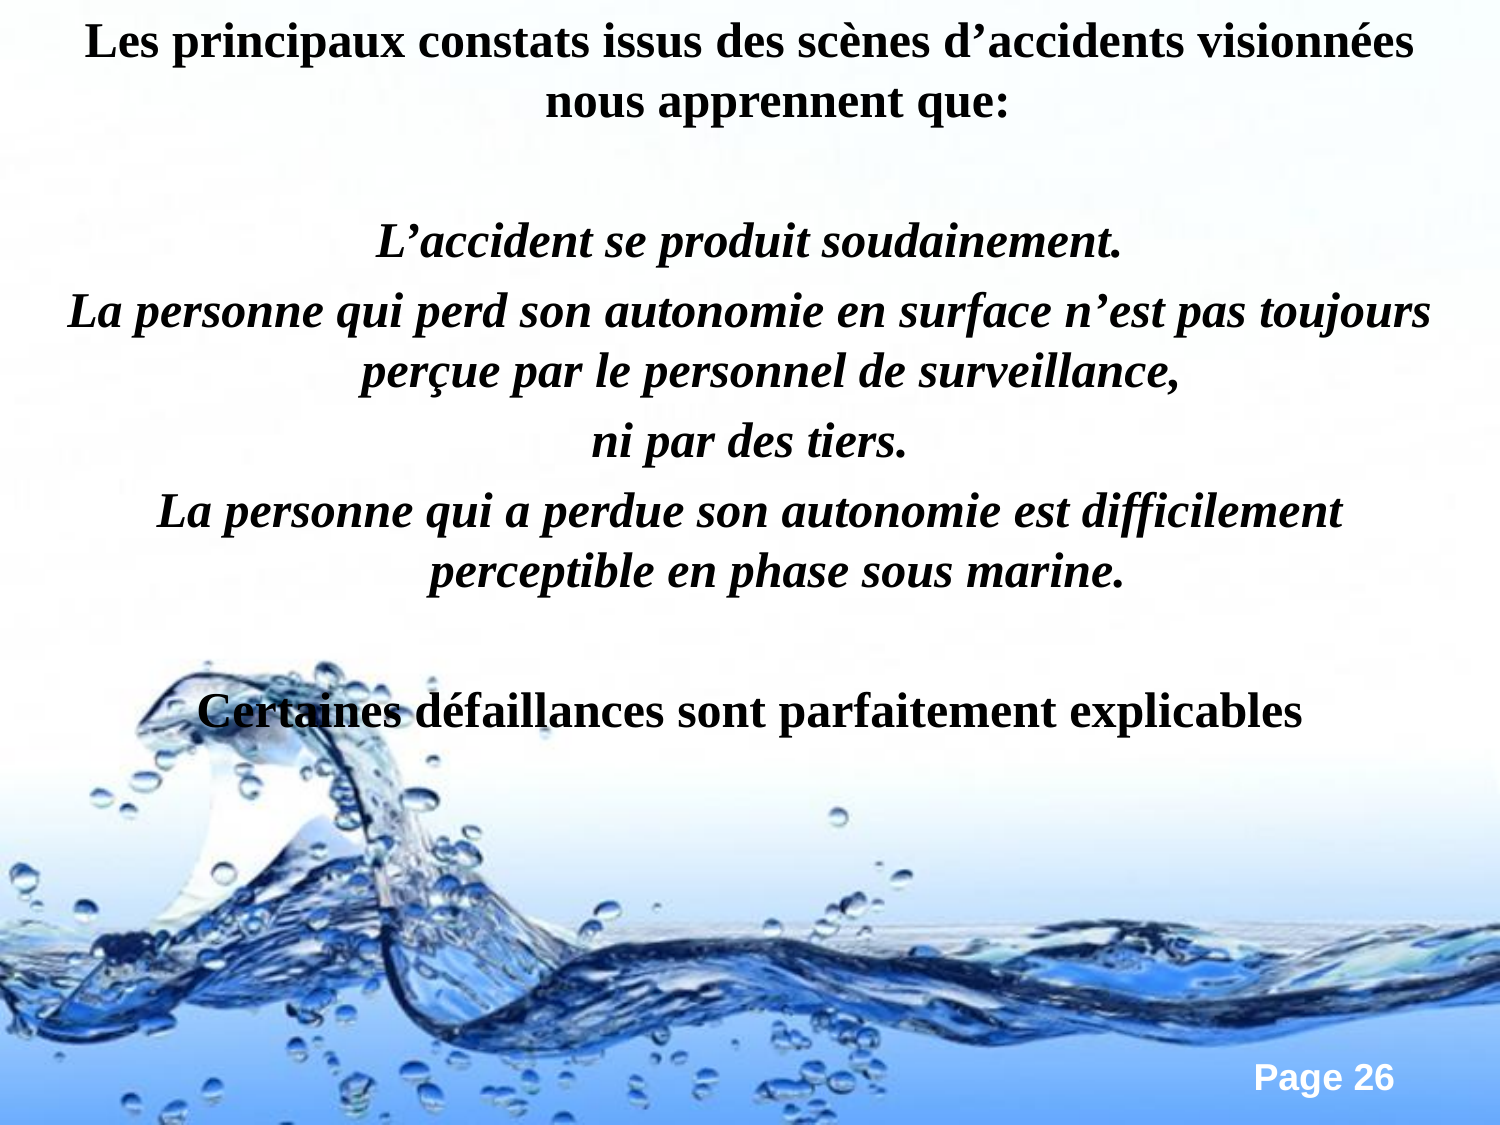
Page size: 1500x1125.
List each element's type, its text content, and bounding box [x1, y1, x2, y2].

picture [0, 0, 1500, 1125]
list Les principaux constats issus des scènes d’accidents visionnées nous apprennent que: L’accident se produit soudainement. La personne qui perd son autonomie en surface n’est pas toujours perçue par le personnel de surveillance, ni par des tiers. La personne qui a perdue son autonomie est difficilement perceptible en phase sous marine. Certaines défaillances sont parfaitement explicables [29, 0, 1471, 957]
